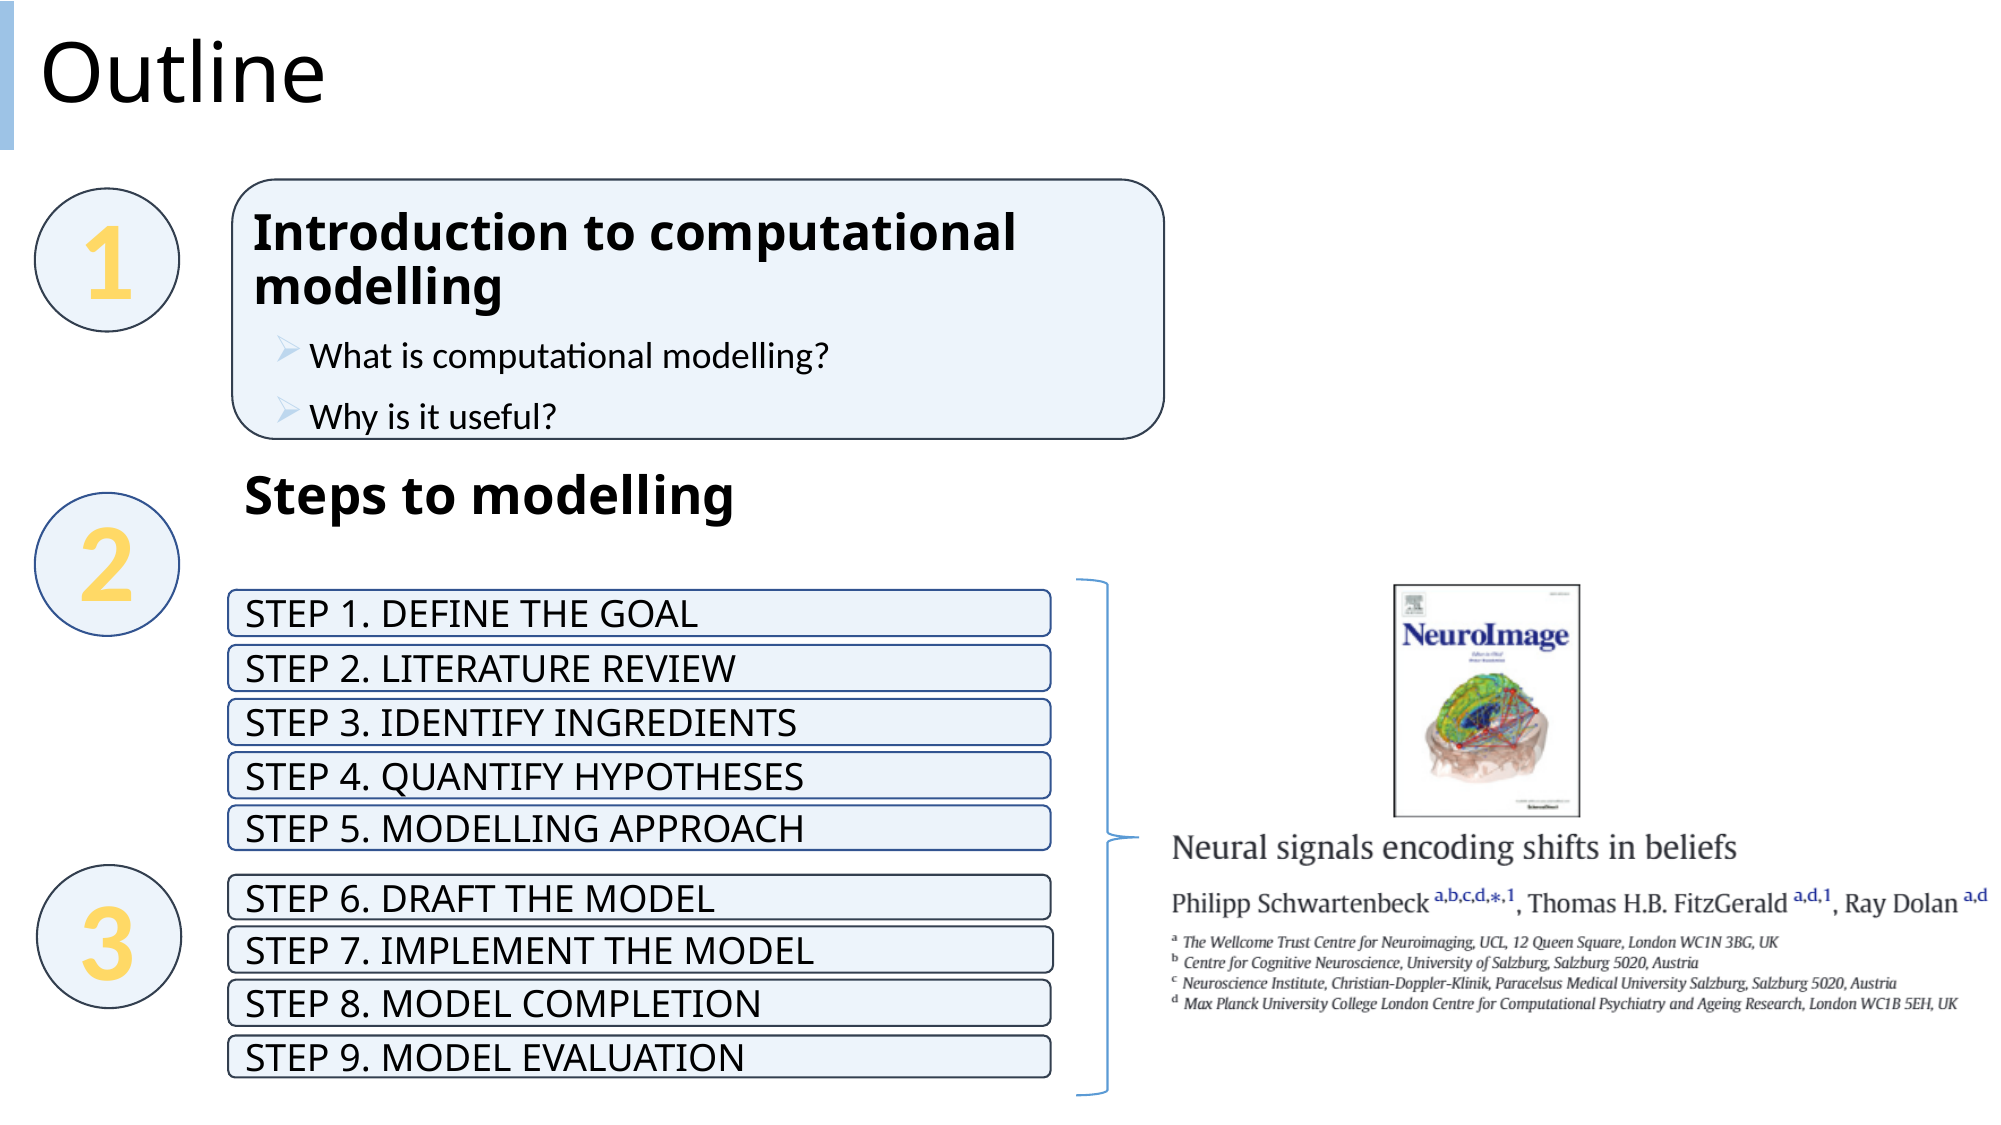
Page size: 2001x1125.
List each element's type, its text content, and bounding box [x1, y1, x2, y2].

text_box STEP 4. QUANTIFY HYPOTHESES [227, 751, 1052, 800]
text_box STEP 9. MODEL EVALUATION [227, 1034, 1052, 1079]
list Steps to modelling [229, 461, 785, 569]
text_box [231, 178, 1166, 440]
text_box 1 [63, 179, 151, 330]
text_box [151, 201, 181, 318]
text_box [80, 632, 134, 637]
picture [1164, 572, 1995, 1024]
text_box STEP 5. MODELLING APPROACH [227, 804, 1052, 852]
text_box STEP 3. IDENTIFY INGREDIENTS [227, 697, 1052, 747]
text_box STEP 1. DEFINE THE GOAL [227, 588, 1052, 638]
text_box [35, 880, 63, 993]
text_box [33, 506, 63, 623]
text_box 3 [63, 860, 151, 1011]
text_box [151, 506, 181, 623]
text_box [1076, 578, 1140, 1097]
text_box [0, 1, 14, 150]
text_box 2 [63, 481, 151, 632]
text_box Outline [24, 14, 1849, 137]
text_box [33, 201, 63, 318]
text_box STEP 7. IMPLEMENT THE MODEL [227, 925, 1055, 974]
text_box [151, 877, 183, 997]
text_box Introduction to computational modelling What is computational modelling? Why is it useful? [238, 199, 1108, 445]
text_box STEP 8. MODEL COMPLETION [227, 978, 1052, 1027]
text_box STEP 2. LITERATURE REVIEW [227, 643, 1052, 693]
text_box STEP 6. DRAFT THE MODEL [227, 873, 1052, 921]
